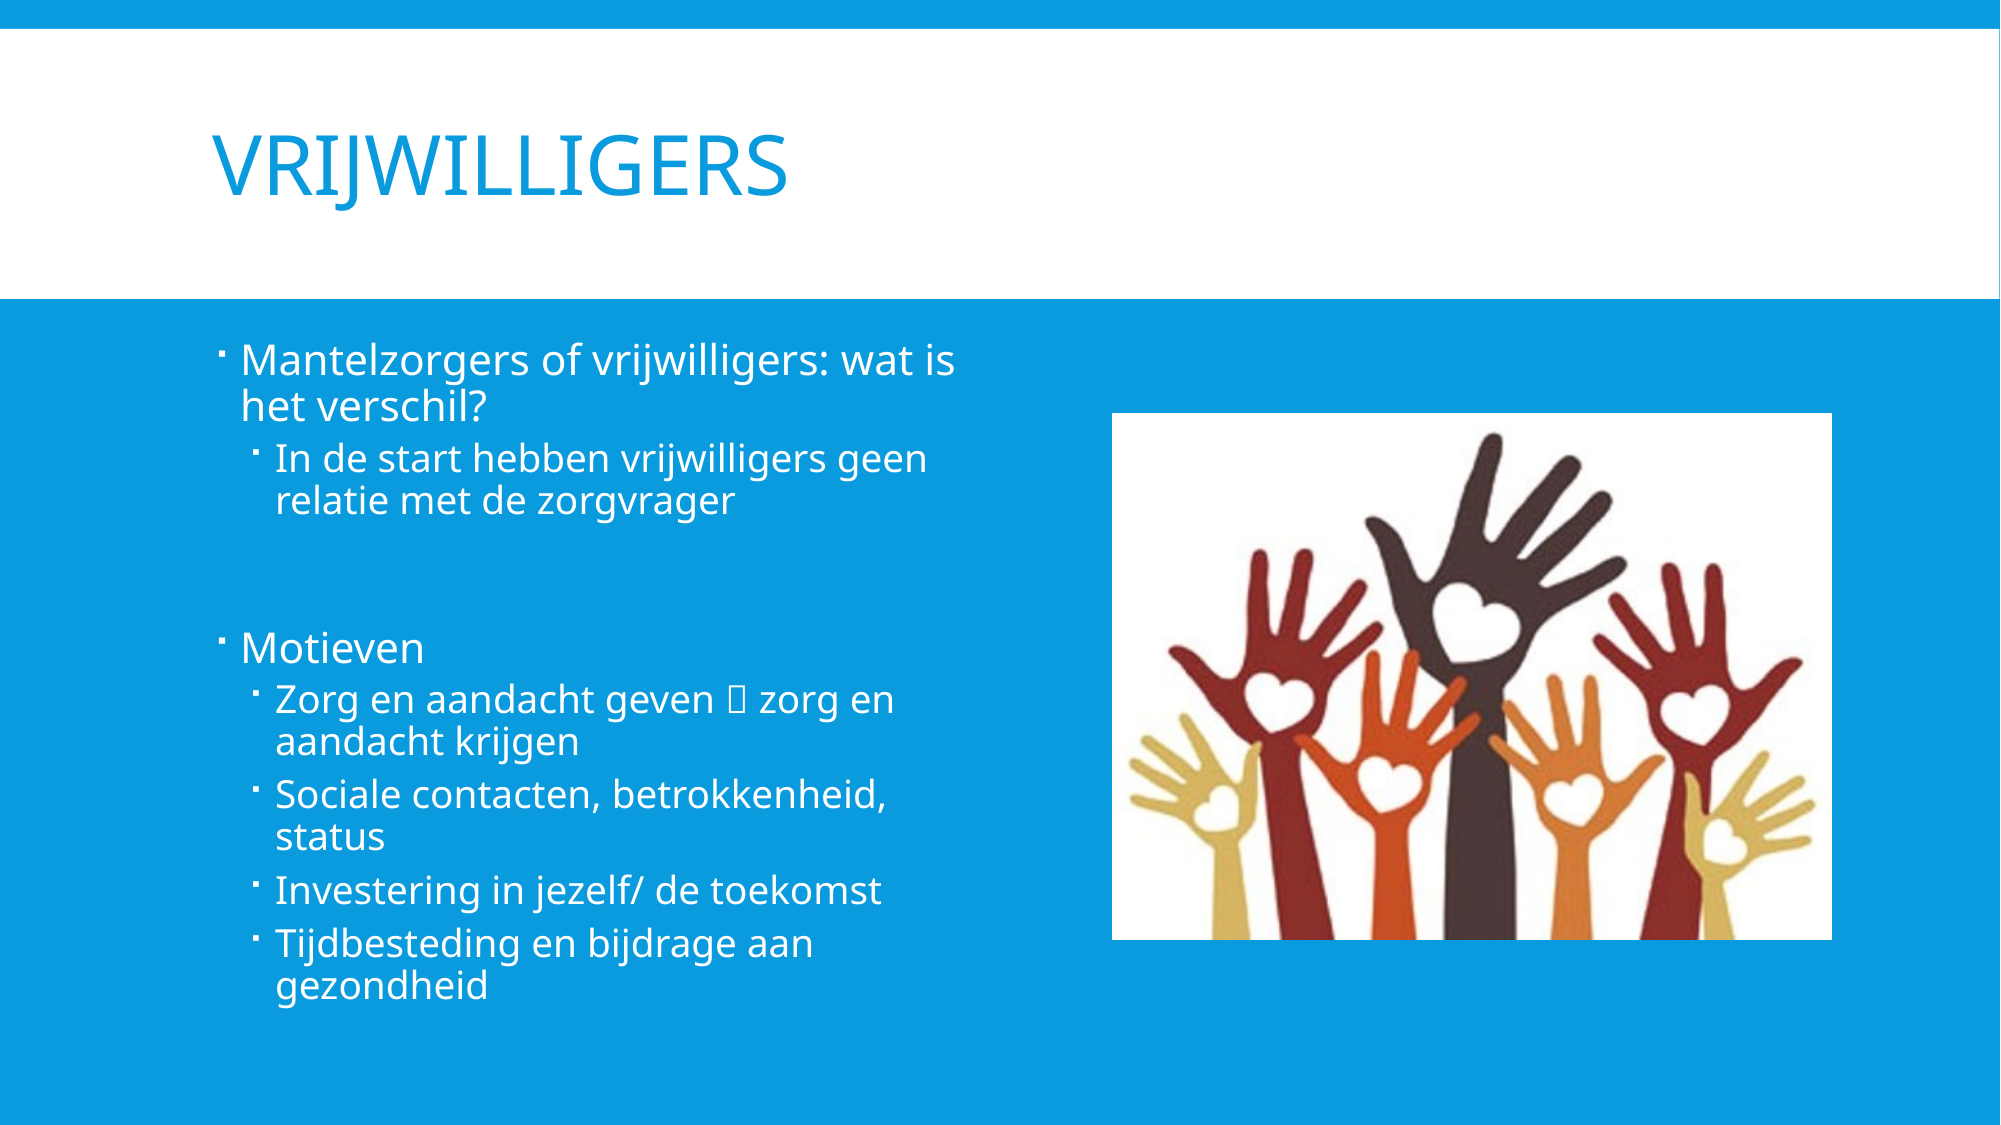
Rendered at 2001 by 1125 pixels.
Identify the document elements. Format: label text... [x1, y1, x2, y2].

picture [1113, 414, 1831, 939]
title Vrijwilligers [197, 46, 1803, 295]
list Mantelzorgers of vrijwilligers: wat is het verschil? In de start hebben vrijwilligers geen relatie met de zorgvrager Motieven Zorg en aandacht geven  zorg en aandacht krijgen Sociale contacten, betrokkenheid, status Investering in jezelf/ de toekomst Tijdbesteding en bijdrage aan gezondheid [197, 331, 978, 1022]
